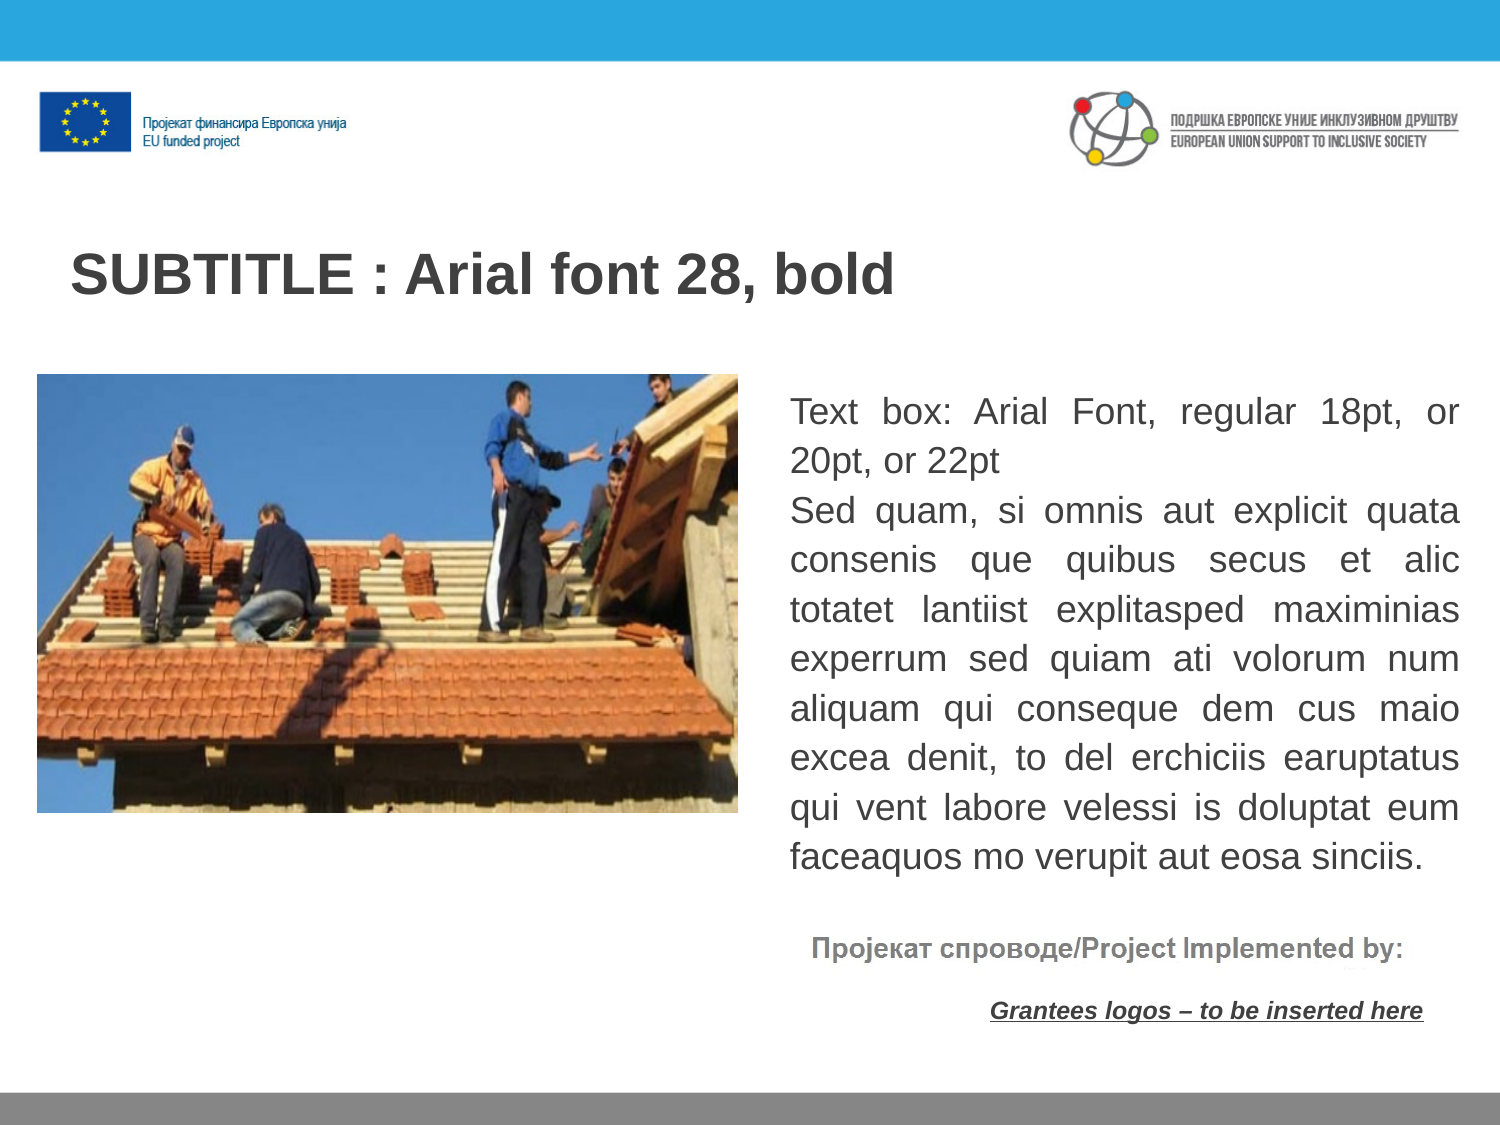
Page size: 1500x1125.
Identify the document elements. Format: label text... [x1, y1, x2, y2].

text_box Text box: Arial Font, regular 18pt, or 20pt, or 22pt Sed quam, si omnis aut explicit quata consenis que quibus secus et alic totatet lantiist explitasped maximinias experrum sed quiam ati volorum num aliquam qui conseque dem cus maio excea denit, to del erchiciis earuptatus qui vent labore velessi is doluptat eum faceaquos mo verupit aut eosa sinciis. [774, 324, 1475, 980]
picture [0, 0, 1500, 1125]
text_box SUBTITLE : Arial font 28, bold [62, 212, 1271, 330]
text_box Grantees logos – to be inserted here [975, 987, 1450, 1033]
